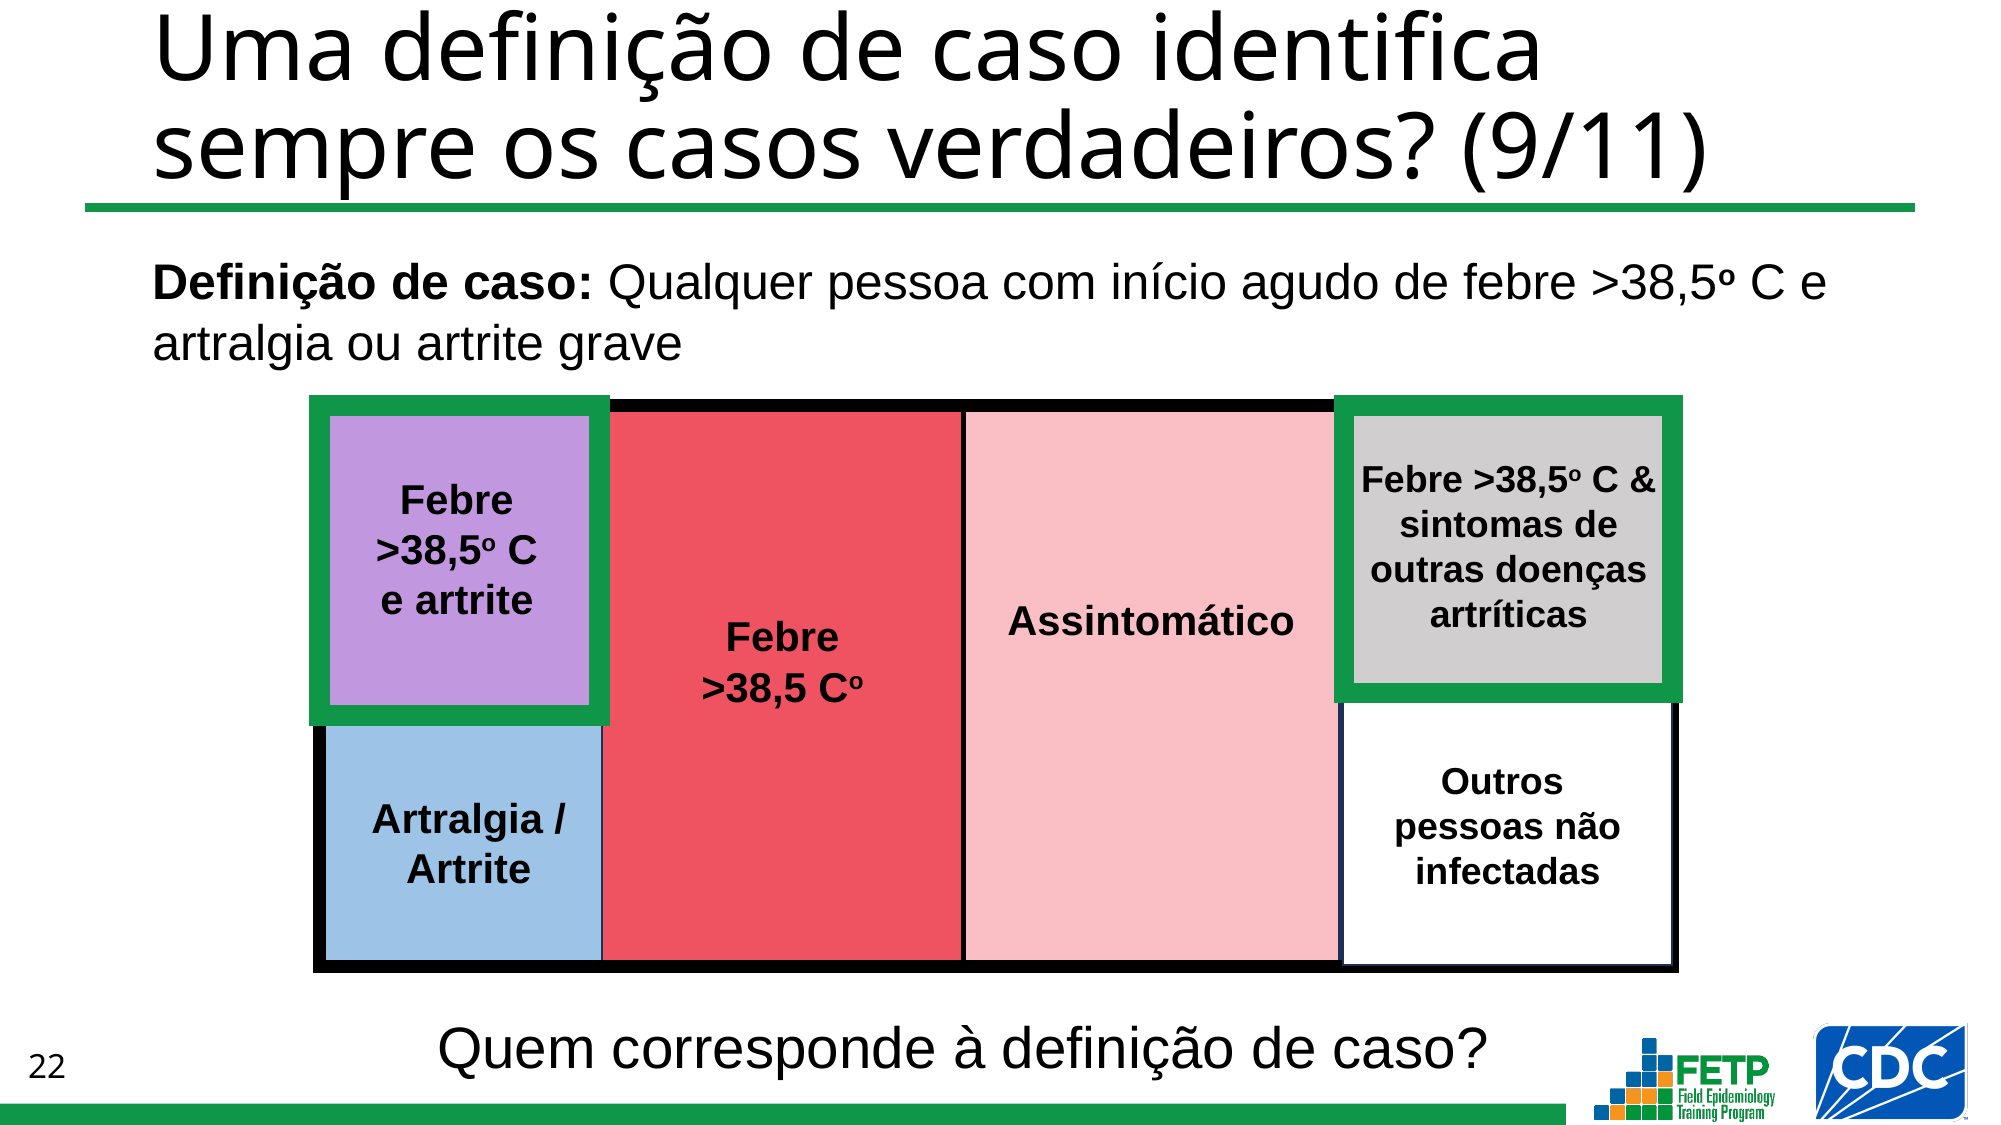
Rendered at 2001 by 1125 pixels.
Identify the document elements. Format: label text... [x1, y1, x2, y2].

text_box [319, 404, 1673, 968]
text_box Assintomático [992, 586, 1315, 652]
text_box [1343, 404, 1673, 694]
title Uma definição de caso identifica sempre os casos verdadeiros? (9/11) [137, 0, 1863, 207]
text_box [319, 404, 600, 717]
text_box [1342, 900, 1673, 966]
list Definição de caso: Qualquer pessoa com início agudo de febre >38,5o C e artralgia ou artrite grave [137, 242, 1863, 1004]
text_box Quem corresponde à definição de caso? [286, 1003, 1641, 1100]
text_box Outros pessoas não infectadas [1342, 749, 1673, 900]
picture [1594, 1038, 1775, 1122]
text_box [1342, 685, 1673, 749]
picture [1813, 1023, 1968, 1122]
